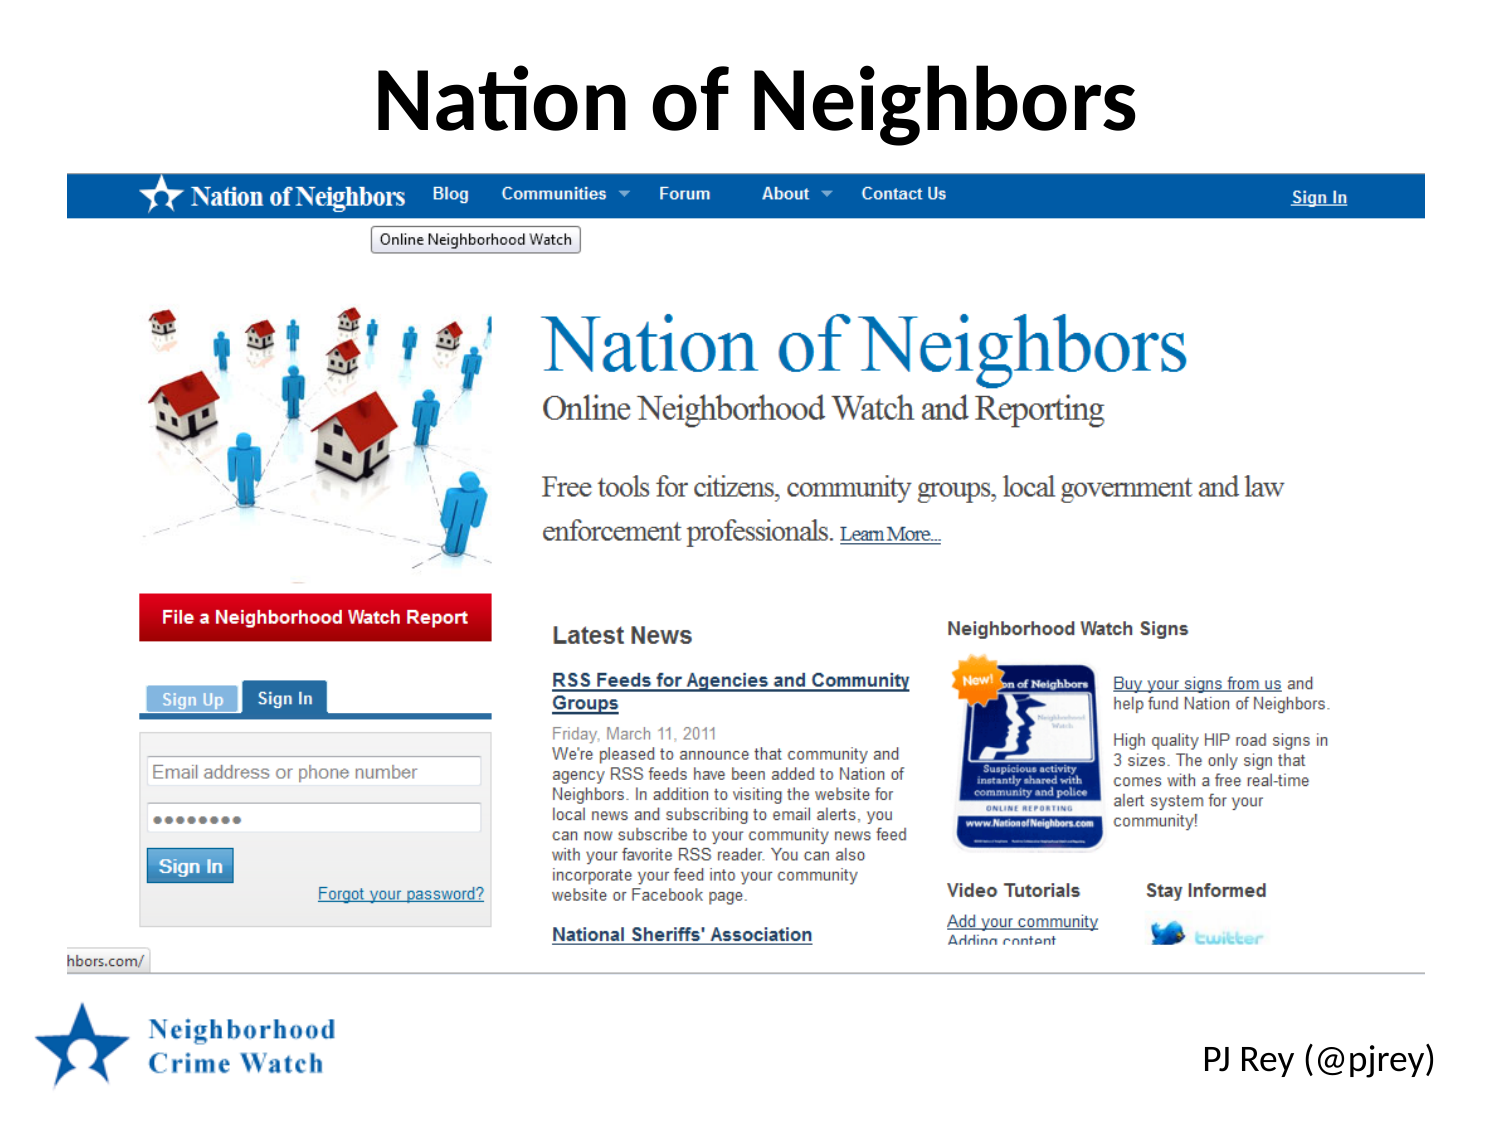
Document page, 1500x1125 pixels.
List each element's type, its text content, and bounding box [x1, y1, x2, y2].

picture [34, 999, 363, 1094]
title Nation of Neighbors [112, 12, 1400, 171]
picture [66, 173, 1426, 976]
text_box PJ Rey (@pjrey) [1187, 1026, 1463, 1087]
